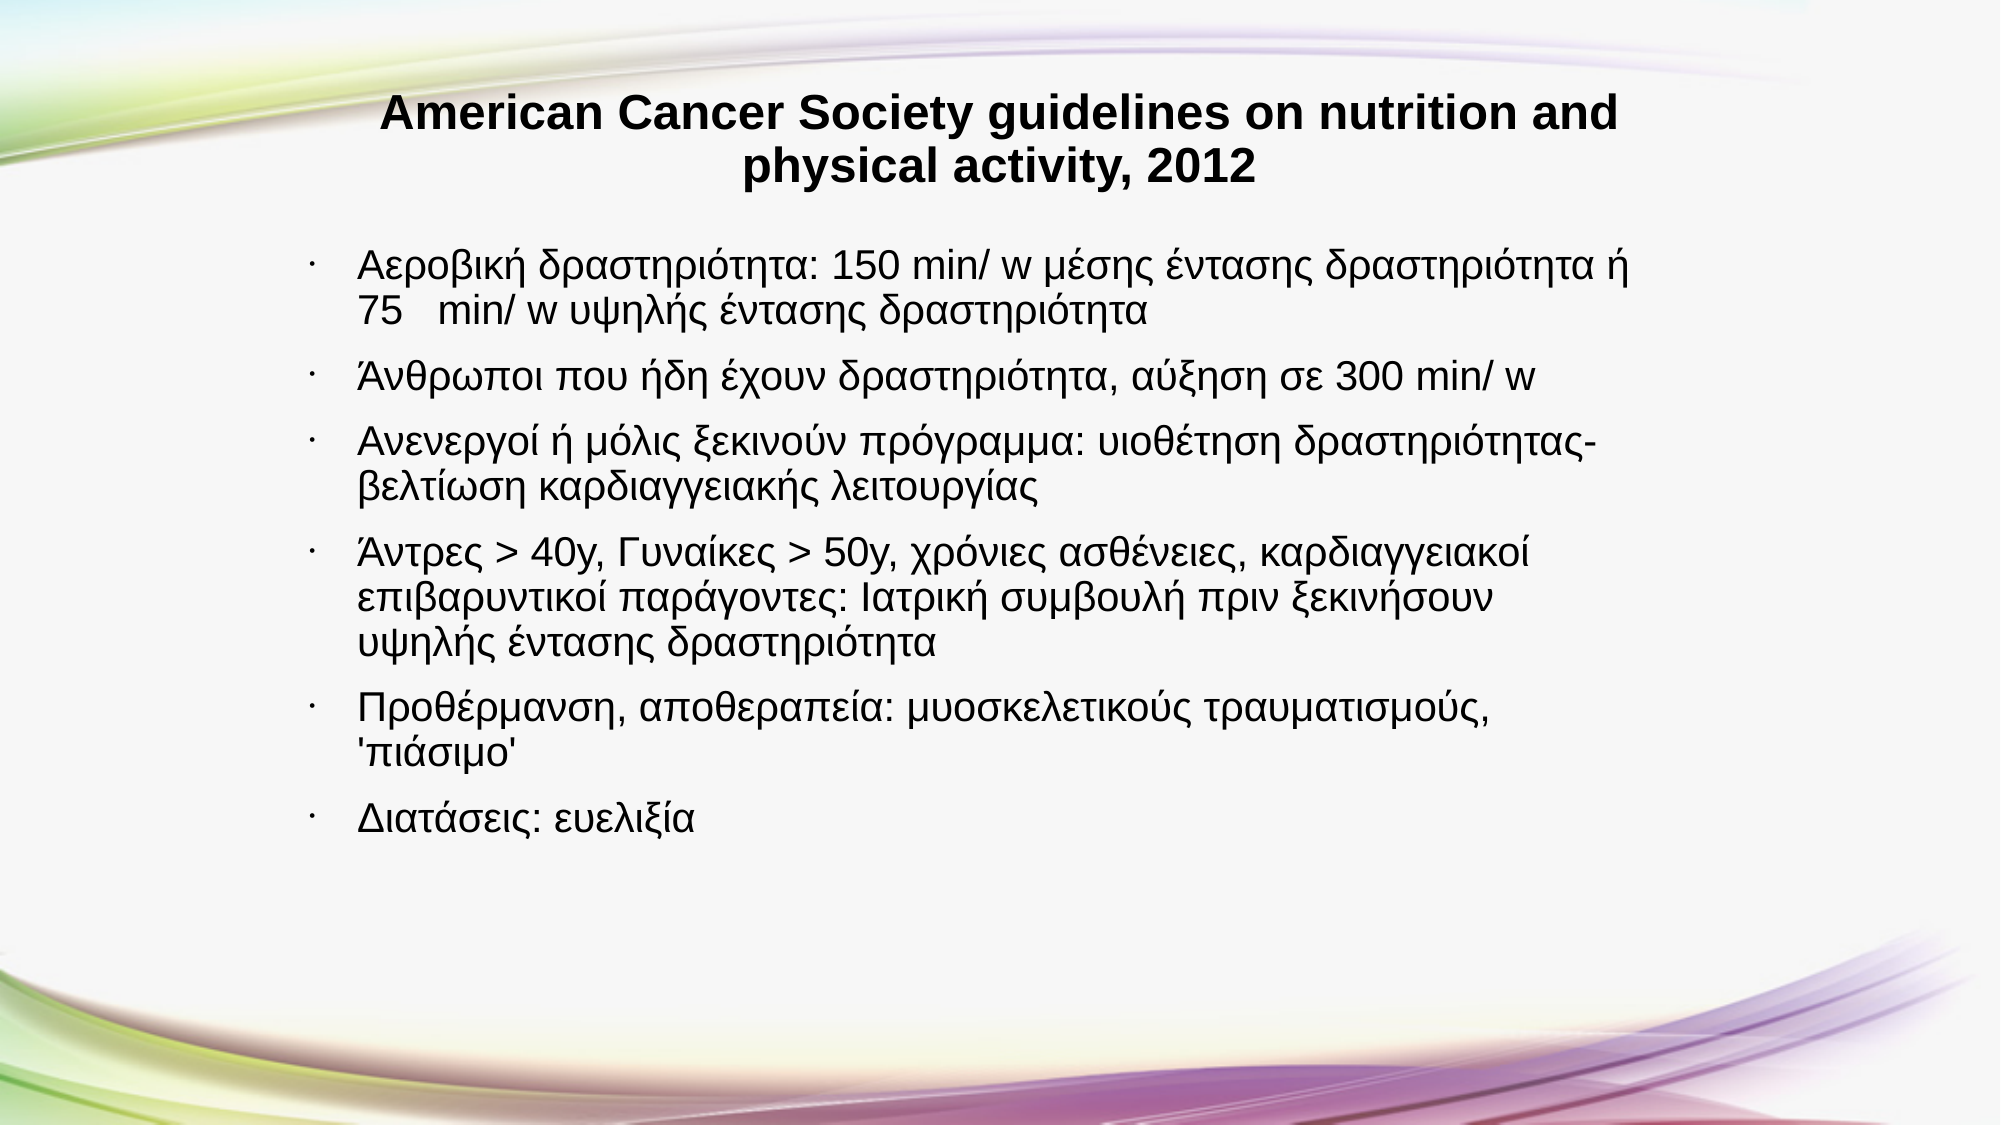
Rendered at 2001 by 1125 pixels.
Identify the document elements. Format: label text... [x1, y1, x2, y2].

title American Cancer Society guidelines on nutrition and physical activity, 2012 [324, 51, 1675, 226]
picture [0, 0, 2001, 1125]
list Αεροβική δραστηριότητα: 150 min/ w μέσης έντασης δραστηριότητα ή 75 min/ w υψηλής έντασης δραστηριότητα Άνθρωποι που ήδη έχουν δραστηριότητα, αύξηση σε 300 min/ w Ανενεργοί ή μόλις ξεκινούν πρόγραμμα: υιοθέτηση δραστηριότητας- βελτίωση καρδιαγγειακής λειτουργίας Άντρες > 40y, Γυναίκες > 50y, χρόνιες ασθένειες, καρδιαγγειακοί επιβαρυντικοί παράγοντες: Ιατρική συμβουλή πριν ξεκινήσουν υψηλής έντασης δραστηριότητα Προθέρμανση, αποθεραπεία: μυοσκελετικούς τραυματισμούς, 'πιάσιμο' Διατάσεις: ευελιξία [292, 240, 1643, 938]
